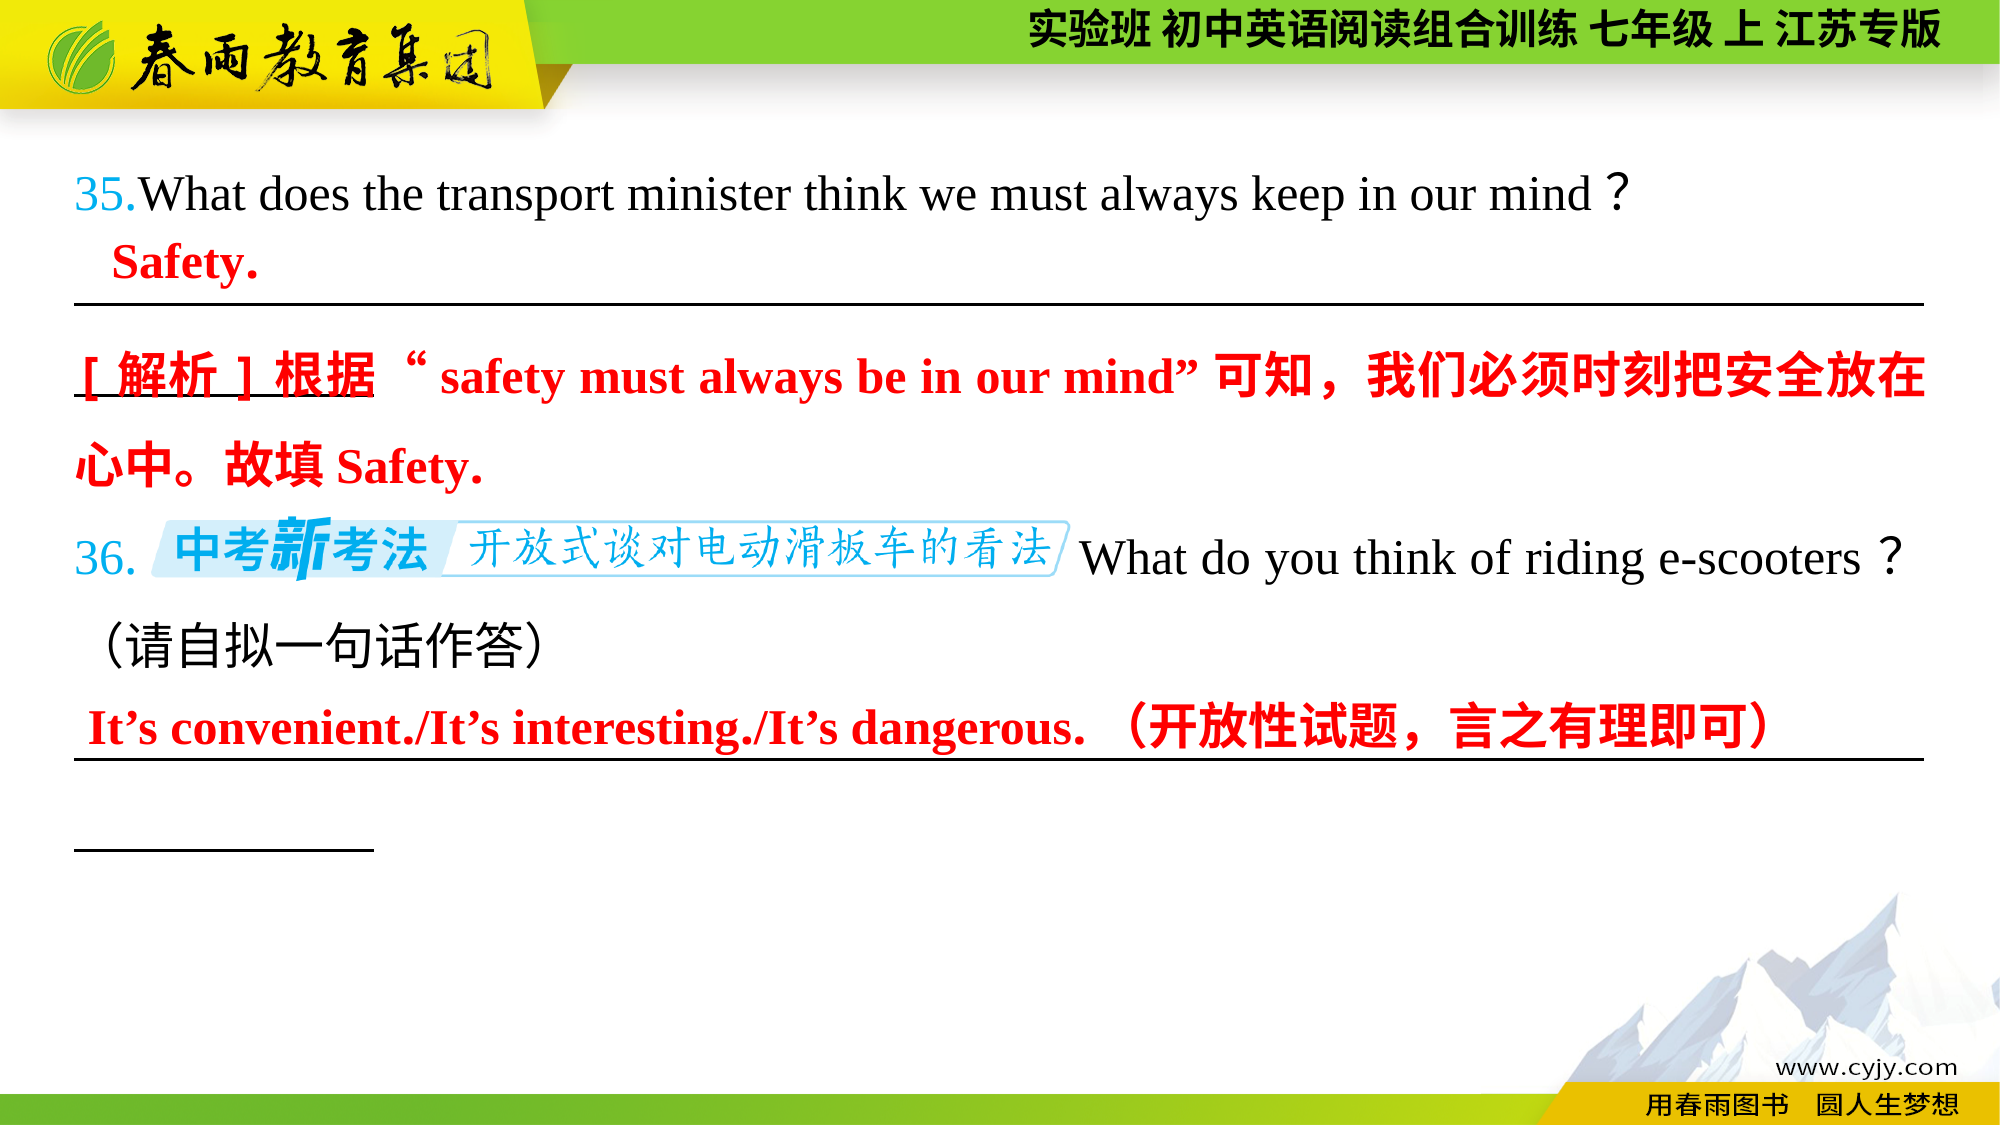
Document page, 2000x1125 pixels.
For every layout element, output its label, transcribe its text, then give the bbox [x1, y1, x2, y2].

text_box It’s convenient./It’s interesting./It’s dangerous.（开放性试题，言之有理即可） [72, 656, 1944, 762]
text_box 36. What do you think of riding e-scooters？（请自拟一句话作答） __________________________________________________________________________ [59, 487, 1944, 863]
picture [0, 0, 2000, 1125]
text_box [解析]根据“safety must always be in our mind”可知，我们必须时刻把安全放在心中。故填Safety. [59, 306, 1944, 487]
list 35.What does the transport minister think we must always keep in our mind？ __________________________________________________________________________ [59, 122, 1944, 306]
text_box Safety. [96, 220, 275, 296]
